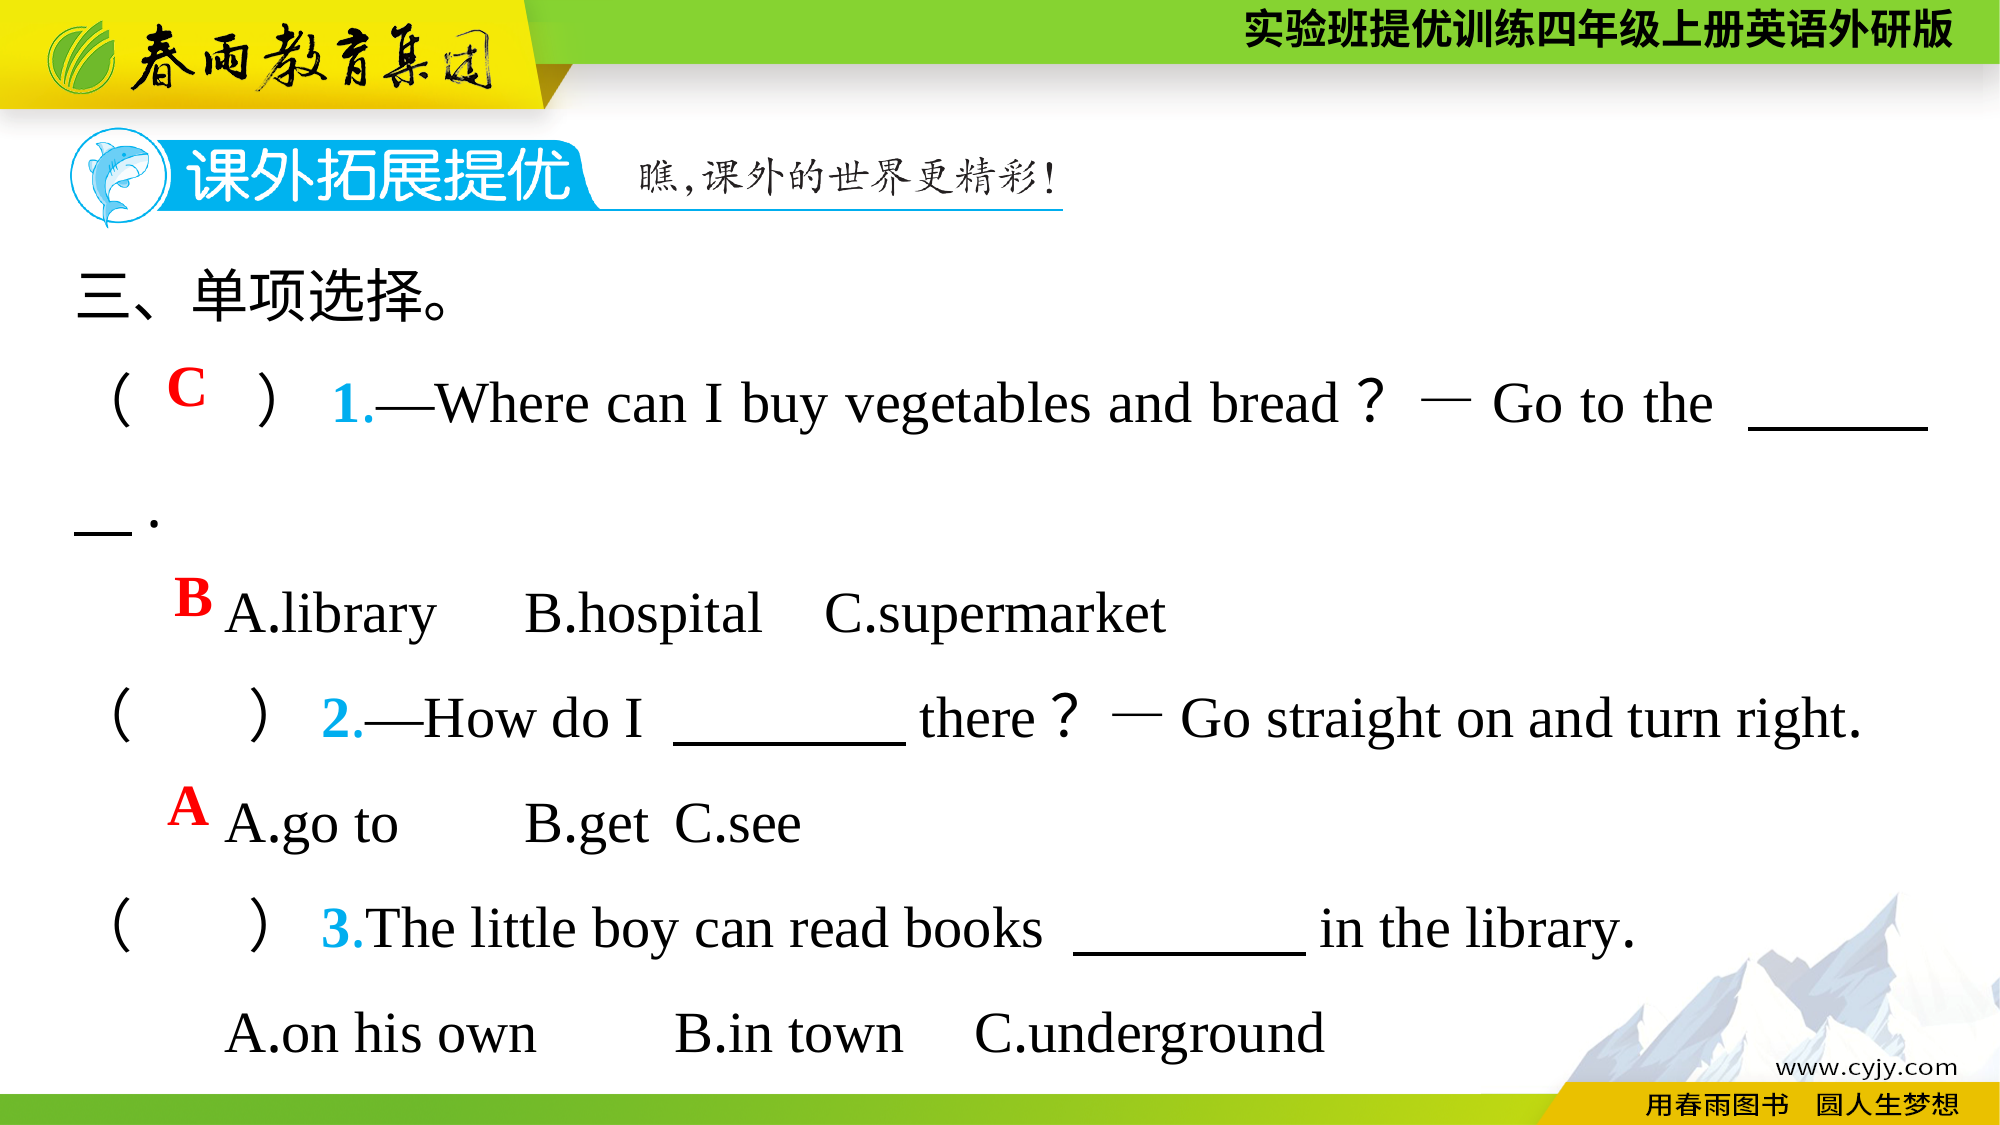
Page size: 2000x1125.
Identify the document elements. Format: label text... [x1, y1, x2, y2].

picture [0, 0, 2000, 1125]
list 三、单项选择。 （ ）1.—Where can I buy vegetables and bread？—Go to the . A.library B.hospital C.supermarket （ ）2.—How do I there？—Go straight on and turn right. A.go to B.get C.see （ ）3.The little boy can read books in the library. A.on his own B.in town C.underground [59, 216, 1944, 961]
text_box B [160, 550, 229, 636]
text_box A [152, 759, 225, 845]
text_box C [151, 340, 224, 426]
